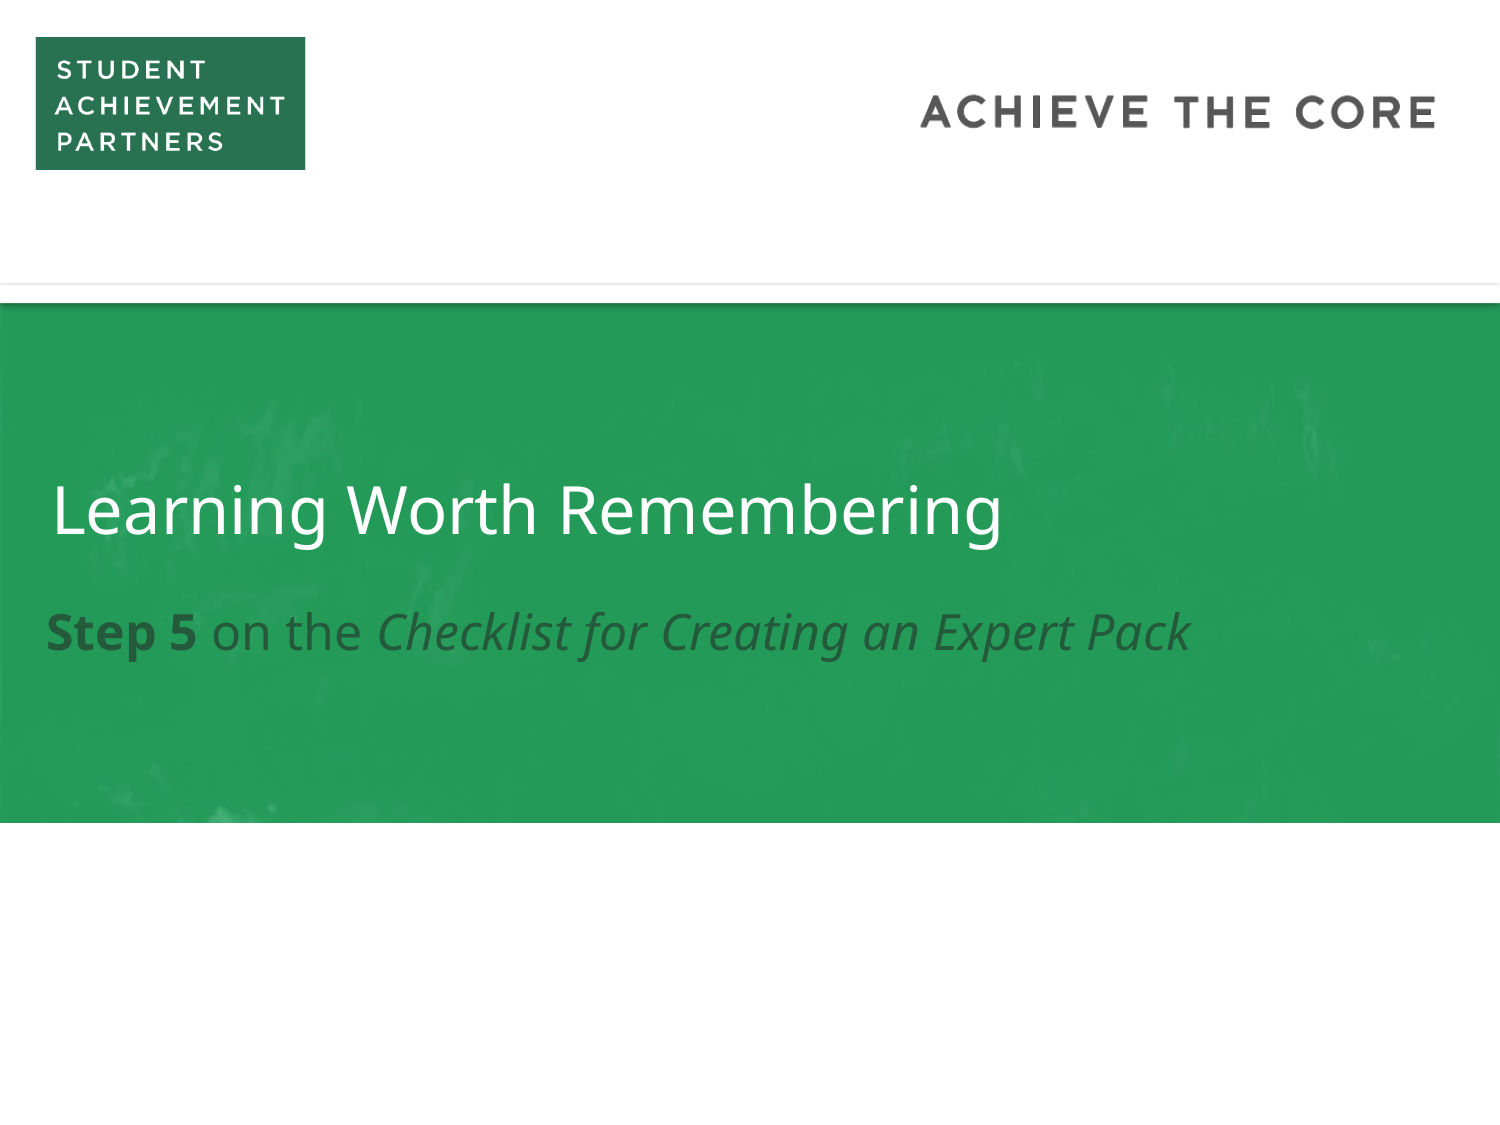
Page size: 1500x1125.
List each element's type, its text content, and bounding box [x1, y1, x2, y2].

subtitle Step 5 on the Checklist for Creating an Expert Pack [31, 593, 1473, 724]
picture [0, 304, 1500, 823]
title Learning Worth Remembering [35, 387, 1478, 629]
